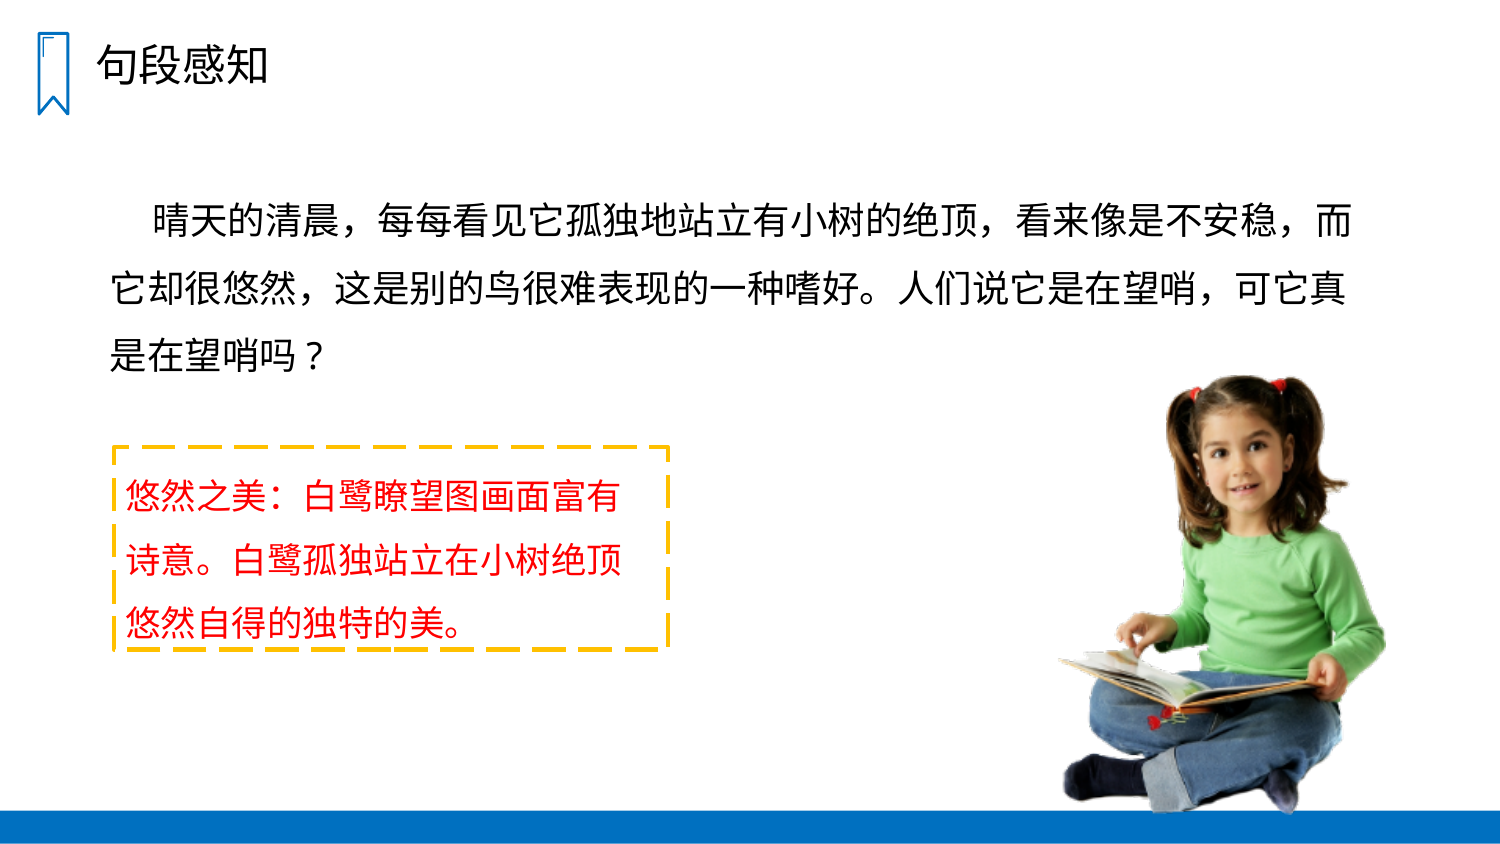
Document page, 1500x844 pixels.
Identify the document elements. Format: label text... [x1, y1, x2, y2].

picture [1057, 374, 1386, 815]
text_box 句段感知 [83, 32, 282, 96]
text_box 晴天的清晨，每每看见它孤独地站立有小树的绝顶，看来像是不安稳，而它却很悠然，这是别的鸟很难表现的一种嗜好。人们说它是在望哨，可它真是在望哨吗? [98, 169, 1375, 383]
text_box 悠然之美：白鹭瞭望图画面富有诗意。白鹭孤独站立在小树绝顶悠然自得的独特的美。 [113, 447, 668, 650]
